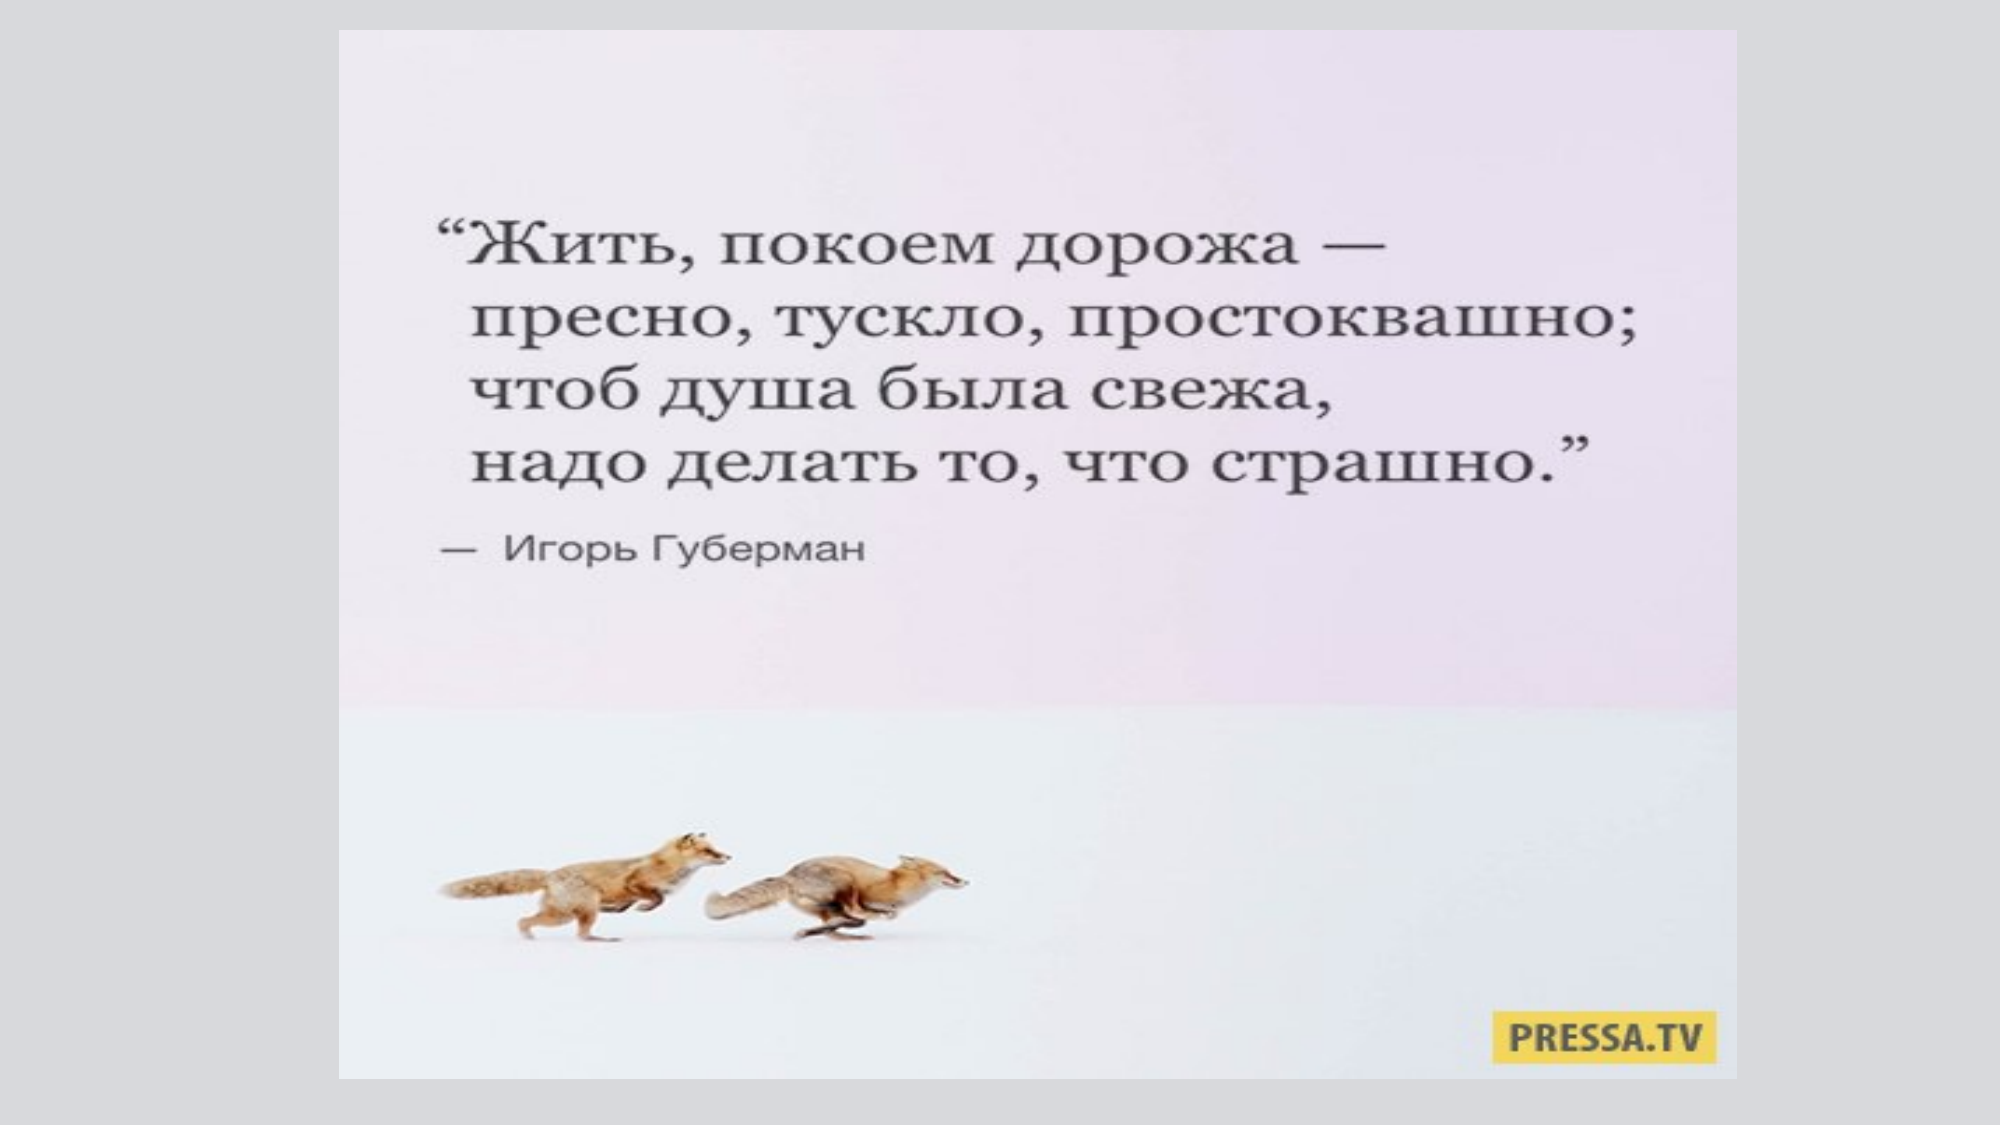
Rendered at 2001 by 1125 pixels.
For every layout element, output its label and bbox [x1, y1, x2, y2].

picture [339, 30, 1737, 1079]
